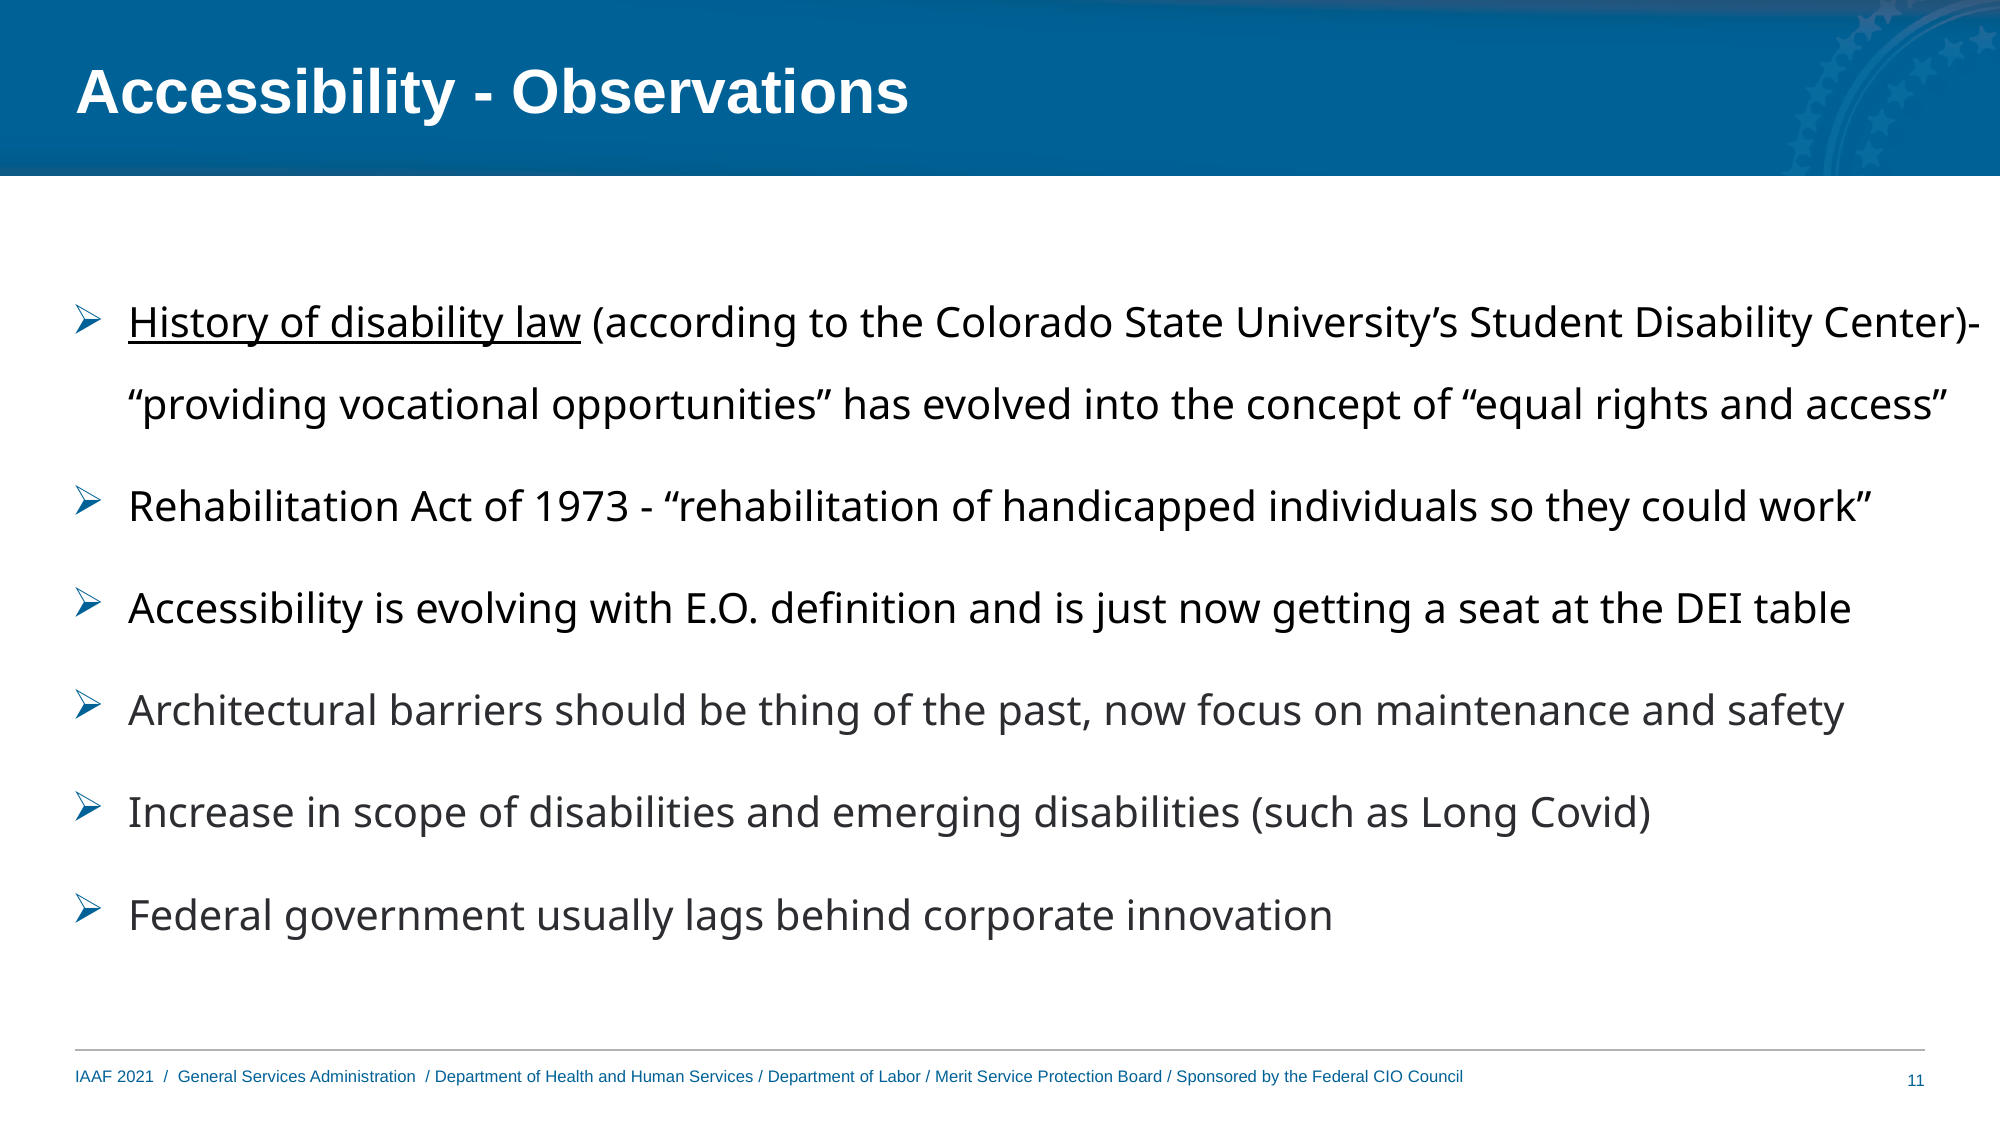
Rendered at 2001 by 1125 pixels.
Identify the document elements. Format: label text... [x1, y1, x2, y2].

picture [0, 168, 666, 176]
picture [0, 0, 2000, 176]
list History of disability law (according to the Colorado State University’s Student Disability Center)- “providing vocational opportunities” has evolved into the concept of “equal rights and access” Rehabilitation Act of 1973 - “rehabilitation of handicapped individuals so they could work” Accessibility is evolving with E.O. definition and is just now getting a seat at the DEI table Architectural barriers should be thing of the past, now focus on maintenance and safety Increase in scope of disabilities and emerging disabilities (such as Long Covid) Federal government usually lags behind corporate innovation [56, 259, 2000, 980]
title Accessibility - Observations [75, 52, 1800, 128]
slide_number 11 [1880, 1065, 1925, 1095]
